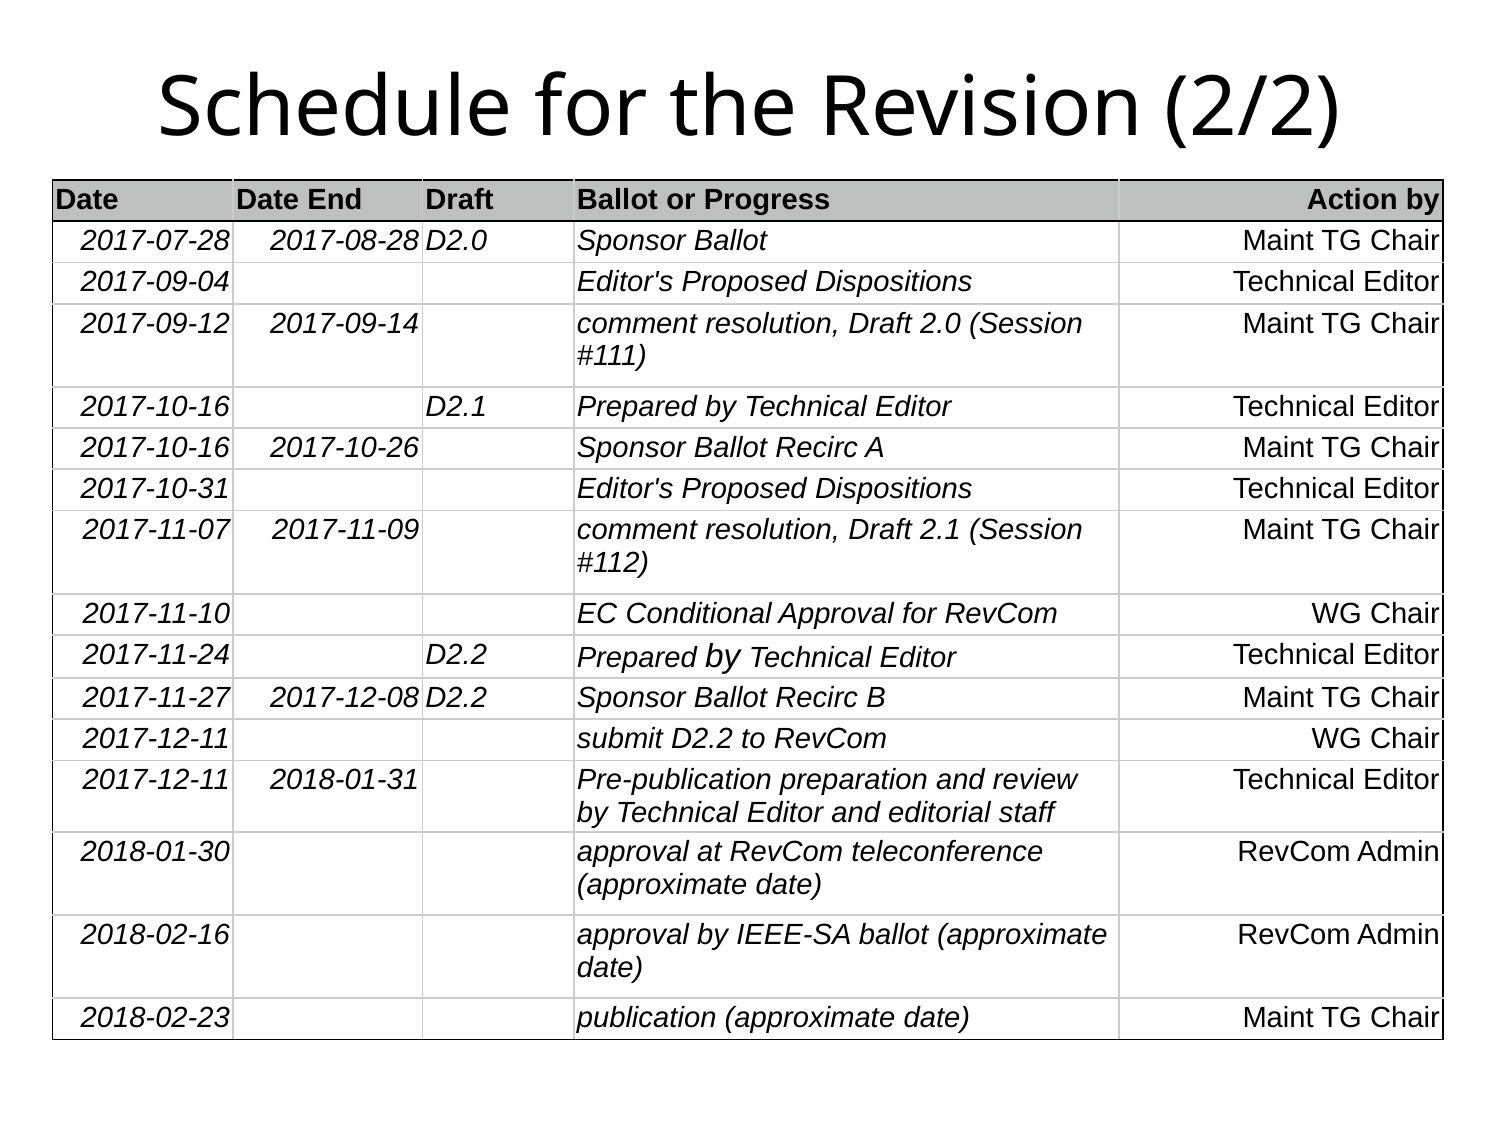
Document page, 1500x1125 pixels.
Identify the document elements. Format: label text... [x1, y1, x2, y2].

table_cell Sponsor Ballot Recirc A [575, 429, 1118, 468]
table_cell [423, 833, 573, 914]
table_cell WG Chair [1120, 720, 1442, 760]
table_header Action by [1120, 181, 1442, 220]
table_cell [234, 999, 422, 1039]
table_cell [423, 263, 573, 303]
table_cell Maint TG Chair [1120, 305, 1442, 386]
table_cell [423, 470, 573, 510]
table_cell 2017-11-27 [53, 679, 232, 718]
table_header Ballot or Progress [575, 181, 1118, 220]
table_cell 2017-10-16 [53, 388, 232, 427]
table_cell 2017-11-10 [53, 595, 232, 634]
table_cell Technical Editor [1120, 388, 1442, 427]
table_cell RevCom Admin [1120, 916, 1442, 997]
table_cell [234, 720, 422, 760]
table_cell Prepared by Technical Editor [575, 388, 1118, 427]
table_cell Maint TG Chair [1120, 511, 1442, 593]
table_cell Maint TG Chair [1120, 999, 1442, 1039]
table_cell Technical Editor [1120, 636, 1442, 677]
table_cell Editor's Proposed Dispositions [575, 263, 1118, 303]
table_cell Sponsor Ballot [575, 222, 1118, 262]
table_cell [423, 761, 573, 831]
table_cell Maint TG Chair [1120, 429, 1442, 468]
table_cell [234, 388, 422, 427]
table_cell [234, 916, 422, 997]
table_cell 2017-07-28 [53, 222, 232, 262]
table_cell 2018-01-30 [53, 833, 232, 914]
table_cell Technical Editor [1120, 263, 1442, 303]
table_cell 2017-10-26 [234, 429, 422, 468]
table_cell approval by IEEE-SA ballot (approximate date) [575, 916, 1118, 997]
table_cell Editor's Proposed Dispositions [575, 470, 1118, 510]
table_cell WG Chair [1120, 595, 1442, 634]
table_cell [423, 429, 573, 468]
table_cell [234, 470, 422, 510]
table_cell 2018-02-23 [53, 999, 232, 1039]
table_cell D2.2 [423, 636, 573, 677]
table_cell [423, 511, 573, 593]
table_cell 2017-11-24 [53, 636, 232, 677]
table_header Date [53, 181, 232, 220]
table_cell Pre-publication preparation and review by Technical Editor and editorial staff [575, 761, 1118, 831]
table_cell 2017-11-09 [234, 511, 422, 593]
table_cell [423, 305, 573, 386]
table_cell 2017-09-04 [53, 263, 232, 303]
table_cell D2.2 [423, 679, 573, 718]
table_cell 2017-12-11 [53, 761, 232, 831]
table_cell [423, 720, 573, 760]
table_cell 2017-11-07 [53, 511, 232, 593]
table_cell [423, 999, 573, 1039]
table_cell Prepared by Technical Editor [575, 636, 1118, 677]
table_cell [423, 595, 573, 634]
table_cell RevCom Admin [1120, 833, 1442, 914]
table_cell D2.1 [423, 388, 573, 427]
table_cell 2017-12-11 [53, 720, 232, 760]
table_cell 2017-09-14 [234, 305, 422, 386]
table_cell 2017-12-08 [234, 679, 422, 718]
table_cell [423, 916, 573, 997]
table_cell comment resolution, Draft 2.0 (Session #111) [575, 305, 1118, 386]
table_cell 2018-01-31 [234, 761, 422, 831]
table_cell [234, 636, 422, 677]
table_cell 2017-08-28 [234, 222, 422, 262]
table_cell comment resolution, Draft 2.1 (Session #112) [575, 511, 1118, 593]
title Schedule for the Revision (2/2) [74, 44, 1426, 179]
table_cell Maint TG Chair [1120, 679, 1442, 718]
table_cell [234, 263, 422, 303]
table_cell Technical Editor [1120, 470, 1442, 510]
table_cell approval at RevCom teleconference (approximate date) [575, 833, 1118, 914]
table_cell Maint TG Chair [1120, 222, 1442, 262]
table_cell [234, 595, 422, 634]
table_cell 2017-10-31 [53, 470, 232, 510]
table_cell EC Conditional Approval for RevCom [575, 595, 1118, 634]
table_header Draft [423, 181, 573, 220]
table_cell 2017-09-12 [53, 305, 232, 386]
table_cell Technical Editor [1120, 761, 1442, 831]
table_cell D2.0 [423, 222, 573, 262]
table_cell [234, 833, 422, 914]
table_cell submit D2.2 to RevCom [575, 720, 1118, 760]
table_cell 2017-10-16 [53, 429, 232, 468]
table_cell Sponsor Ballot Recirc B [575, 679, 1118, 718]
table_cell publication (approximate date) [575, 999, 1118, 1039]
table_header Date End [234, 181, 422, 220]
table_cell 2018-02-16 [53, 916, 232, 997]
